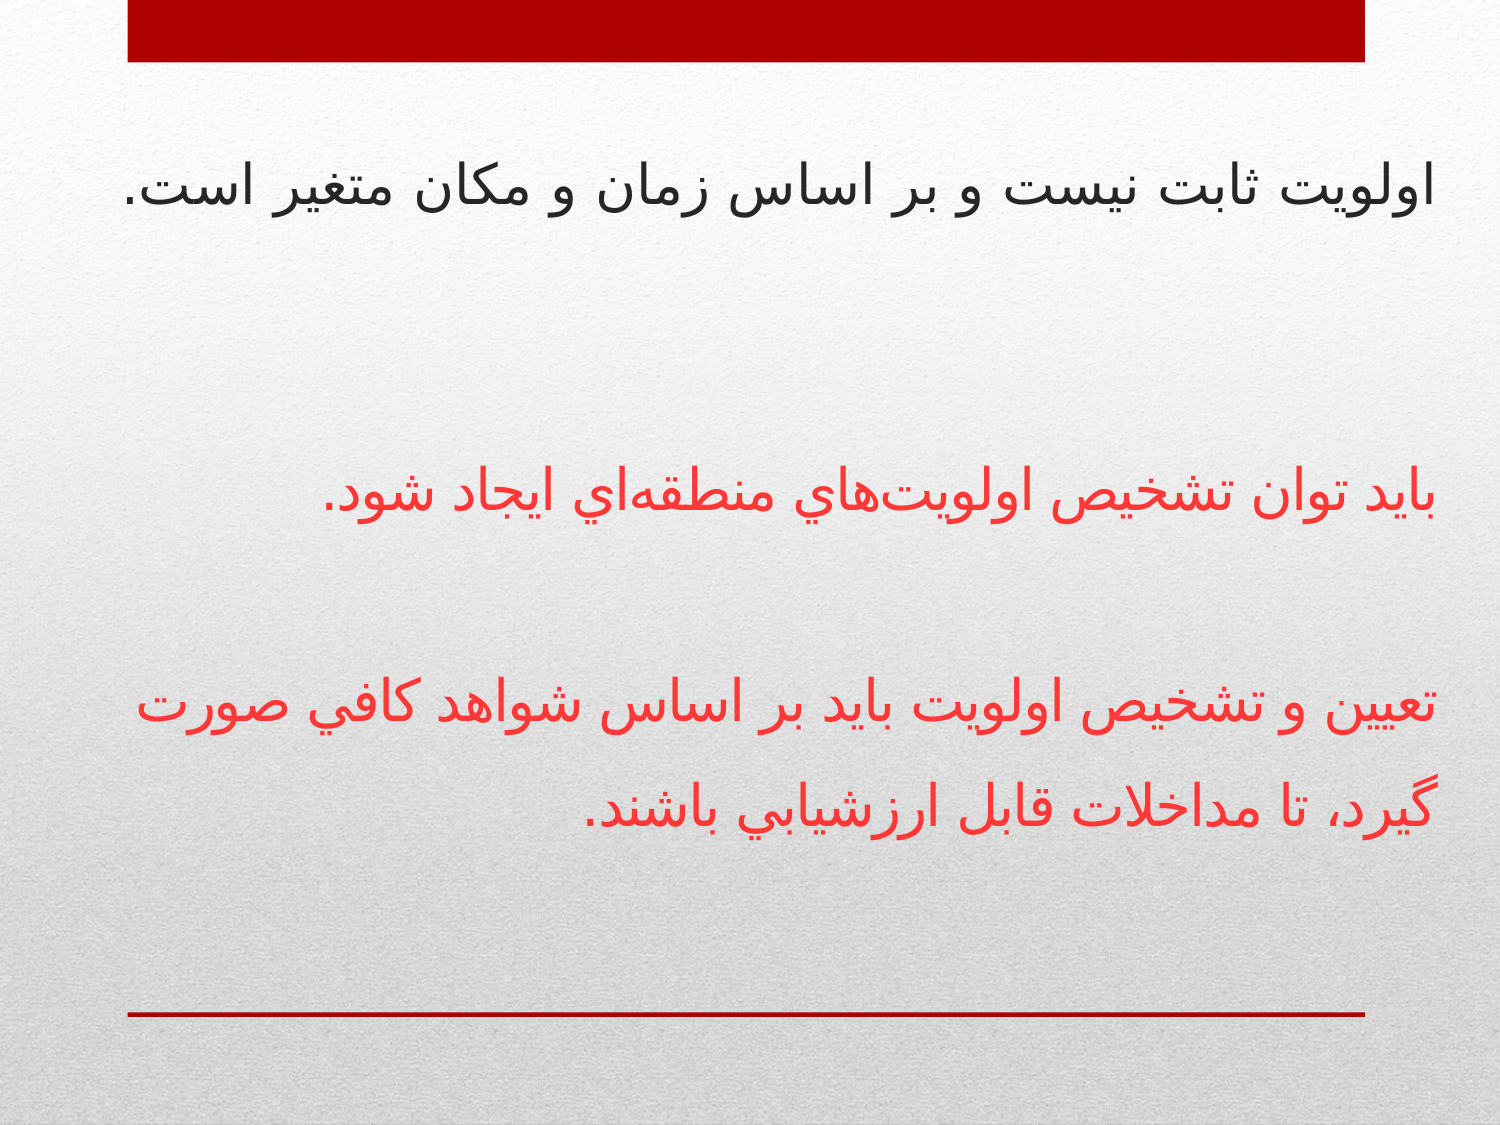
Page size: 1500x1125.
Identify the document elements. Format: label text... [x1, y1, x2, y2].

text_box تعيين و تشخيص اولويت بايد بر اساس شواهد كافي صورت گيرد، تا مداخلات قابل ارزشيابي باشند. [35, 621, 1454, 926]
text_box بايد توان تشخيص اولويت‌هاي منطقه‌اي ايجاد شود. [35, 410, 1454, 584]
title اولويت ثابت نيست و بر اساس زمان و مكان متغير است. [35, 107, 1454, 315]
